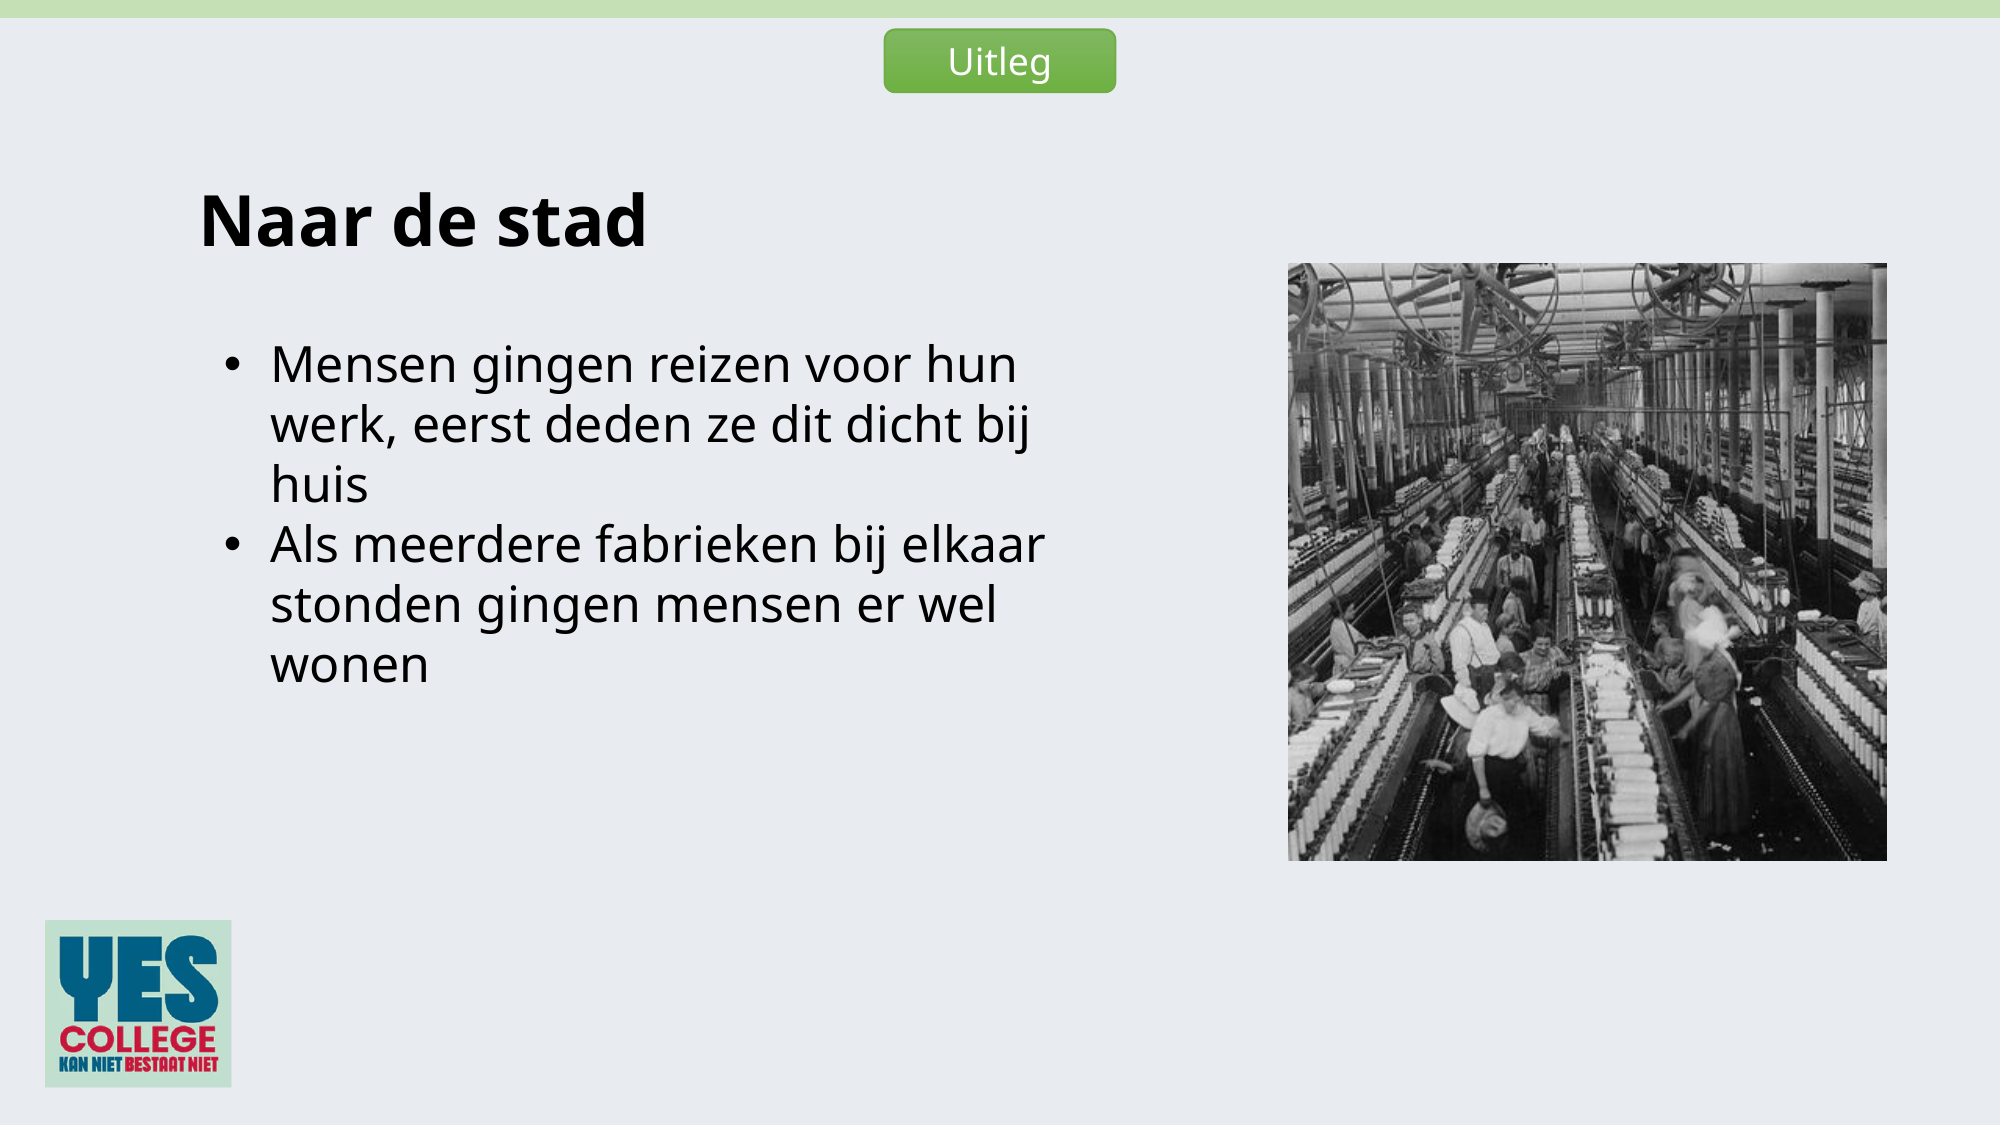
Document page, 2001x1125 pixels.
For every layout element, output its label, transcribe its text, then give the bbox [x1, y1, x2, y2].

text_box Uitleg [883, 28, 1117, 94]
text_box Naar de stad [183, 168, 1368, 269]
picture [1287, 263, 1888, 862]
text_box [0, 0, 2000, 18]
picture [0, 913, 356, 1093]
text_box Mensen gingen reizen voor hun werk, eerst deden ze dit dicht bij huis Als meerdere fabrieken bij elkaar stonden gingen mensen er wel wonen [209, 325, 1079, 761]
